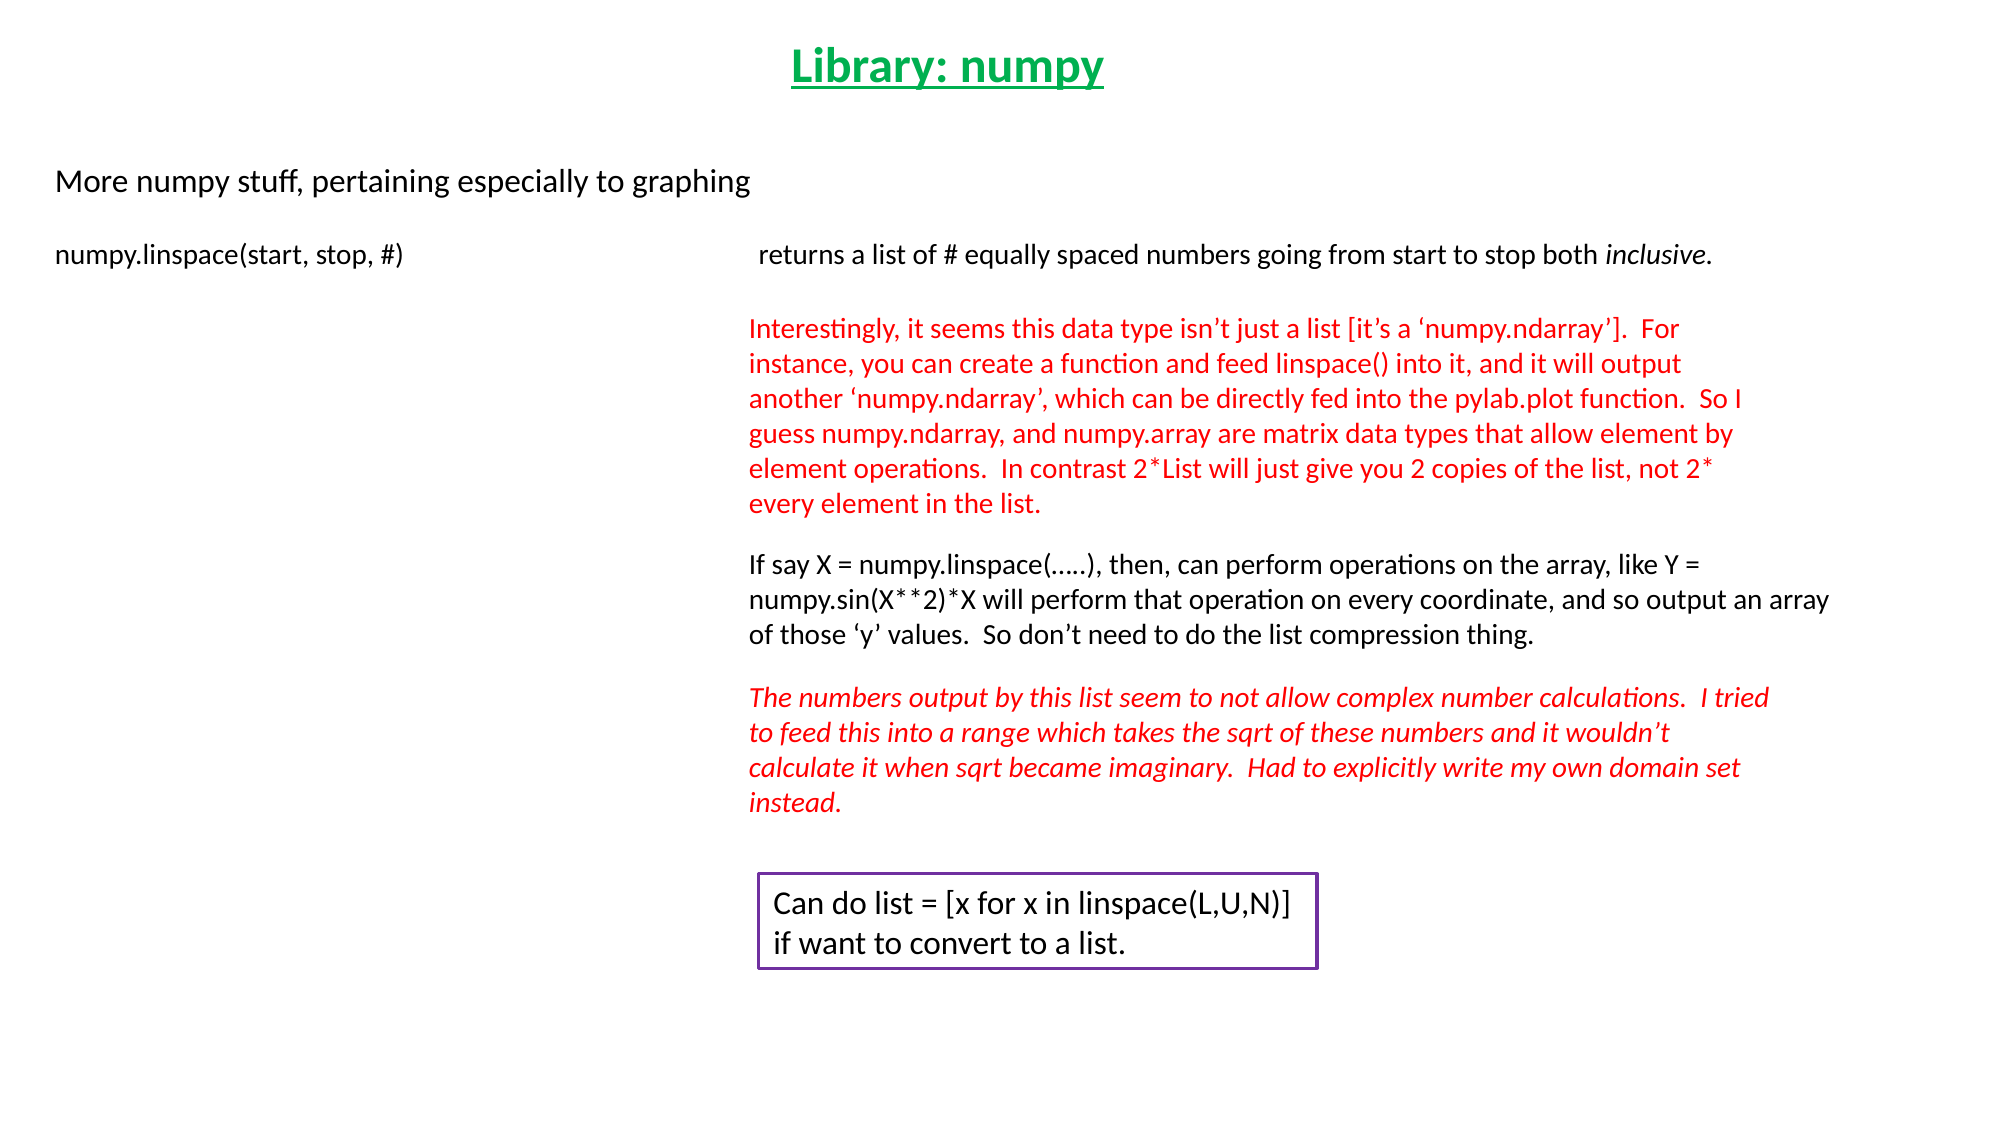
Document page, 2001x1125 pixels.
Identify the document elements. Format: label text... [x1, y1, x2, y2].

text_box If say X = numpy.linspace(…..), then, can perform operations on the array, like Y = numpy.sin(X**2)*X will perform that operation on every coordinate, and so output an array of those ‘y’ values. So don’t need to do the list compression thing. [734, 538, 1863, 658]
text_box Interestingly, it seems this data type isn’t just a list [it’s a ‘numpy.ndarray’]. For instance, you can create a function and feed linspace() into it, and it will output another ‘numpy.ndarray’, which can be directly fed into the pylab.plot function. So I guess numpy.ndarray, and numpy.array are matrix data types that allow element by element operations. In contrast 2*List will just give you 2 copies of the list, not 2* every element in the list. [734, 301, 1790, 527]
text_box More numpy stuff, pertaining especially to graphing [40, 152, 899, 207]
text_box numpy.linspace(start, stop, #) returns a list of # equally spaced numbers going from start to stop both inclusive. [40, 228, 1829, 278]
text_box The numbers output by this list seem to not allow complex number calculations. I tried to feed this into a range which takes the sqrt of these numbers and it wouldn’t calculate it when sqrt became imaginary. Had to explicitly write my own domain set instead. [734, 670, 1790, 826]
text_box Library: numpy [776, 25, 1120, 100]
text_box Can do list = [x for x in linspace(L,U,N)] if want to convert to a list. [758, 873, 1318, 969]
